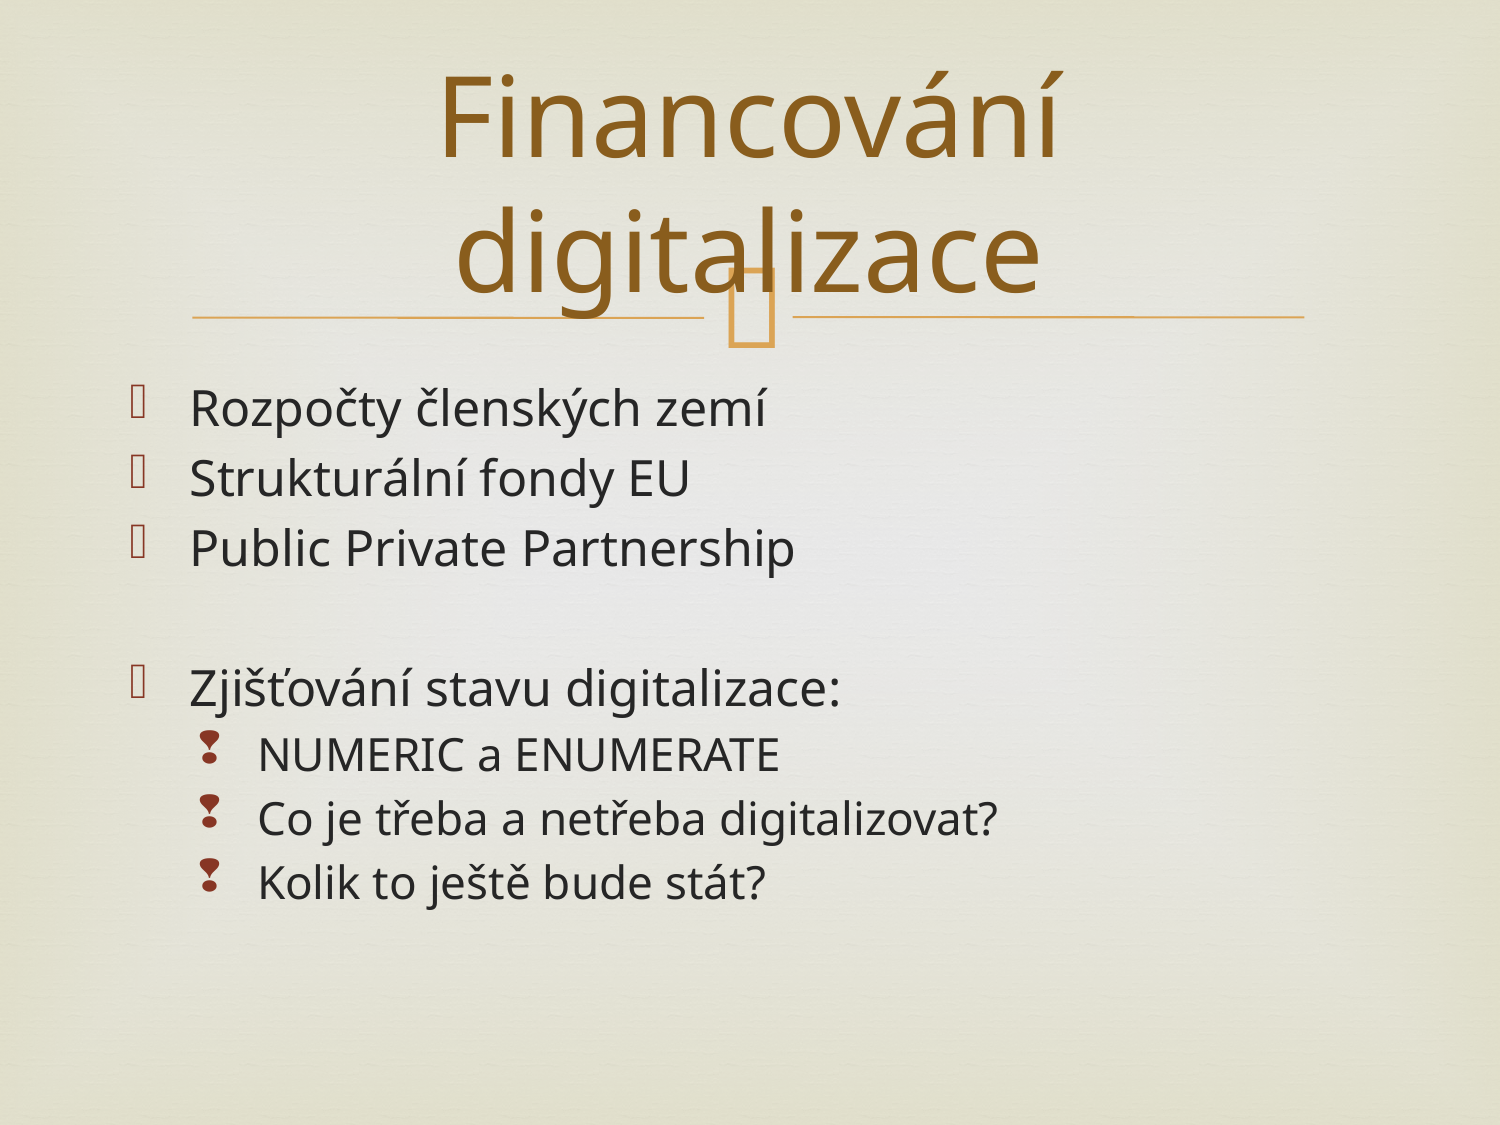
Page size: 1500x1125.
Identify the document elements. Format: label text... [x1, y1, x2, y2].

title Financování digitalizace [112, 93, 1386, 267]
list Rozpočty členských zemí Strukturální fondy EU Public Private Partnership Zjišťování stavu digitalizace: NUMERIC a ENUMERATE Co je třeba a netřeba digitalizovat? Kolik to ještě bude stát? [114, 368, 1386, 1005]
